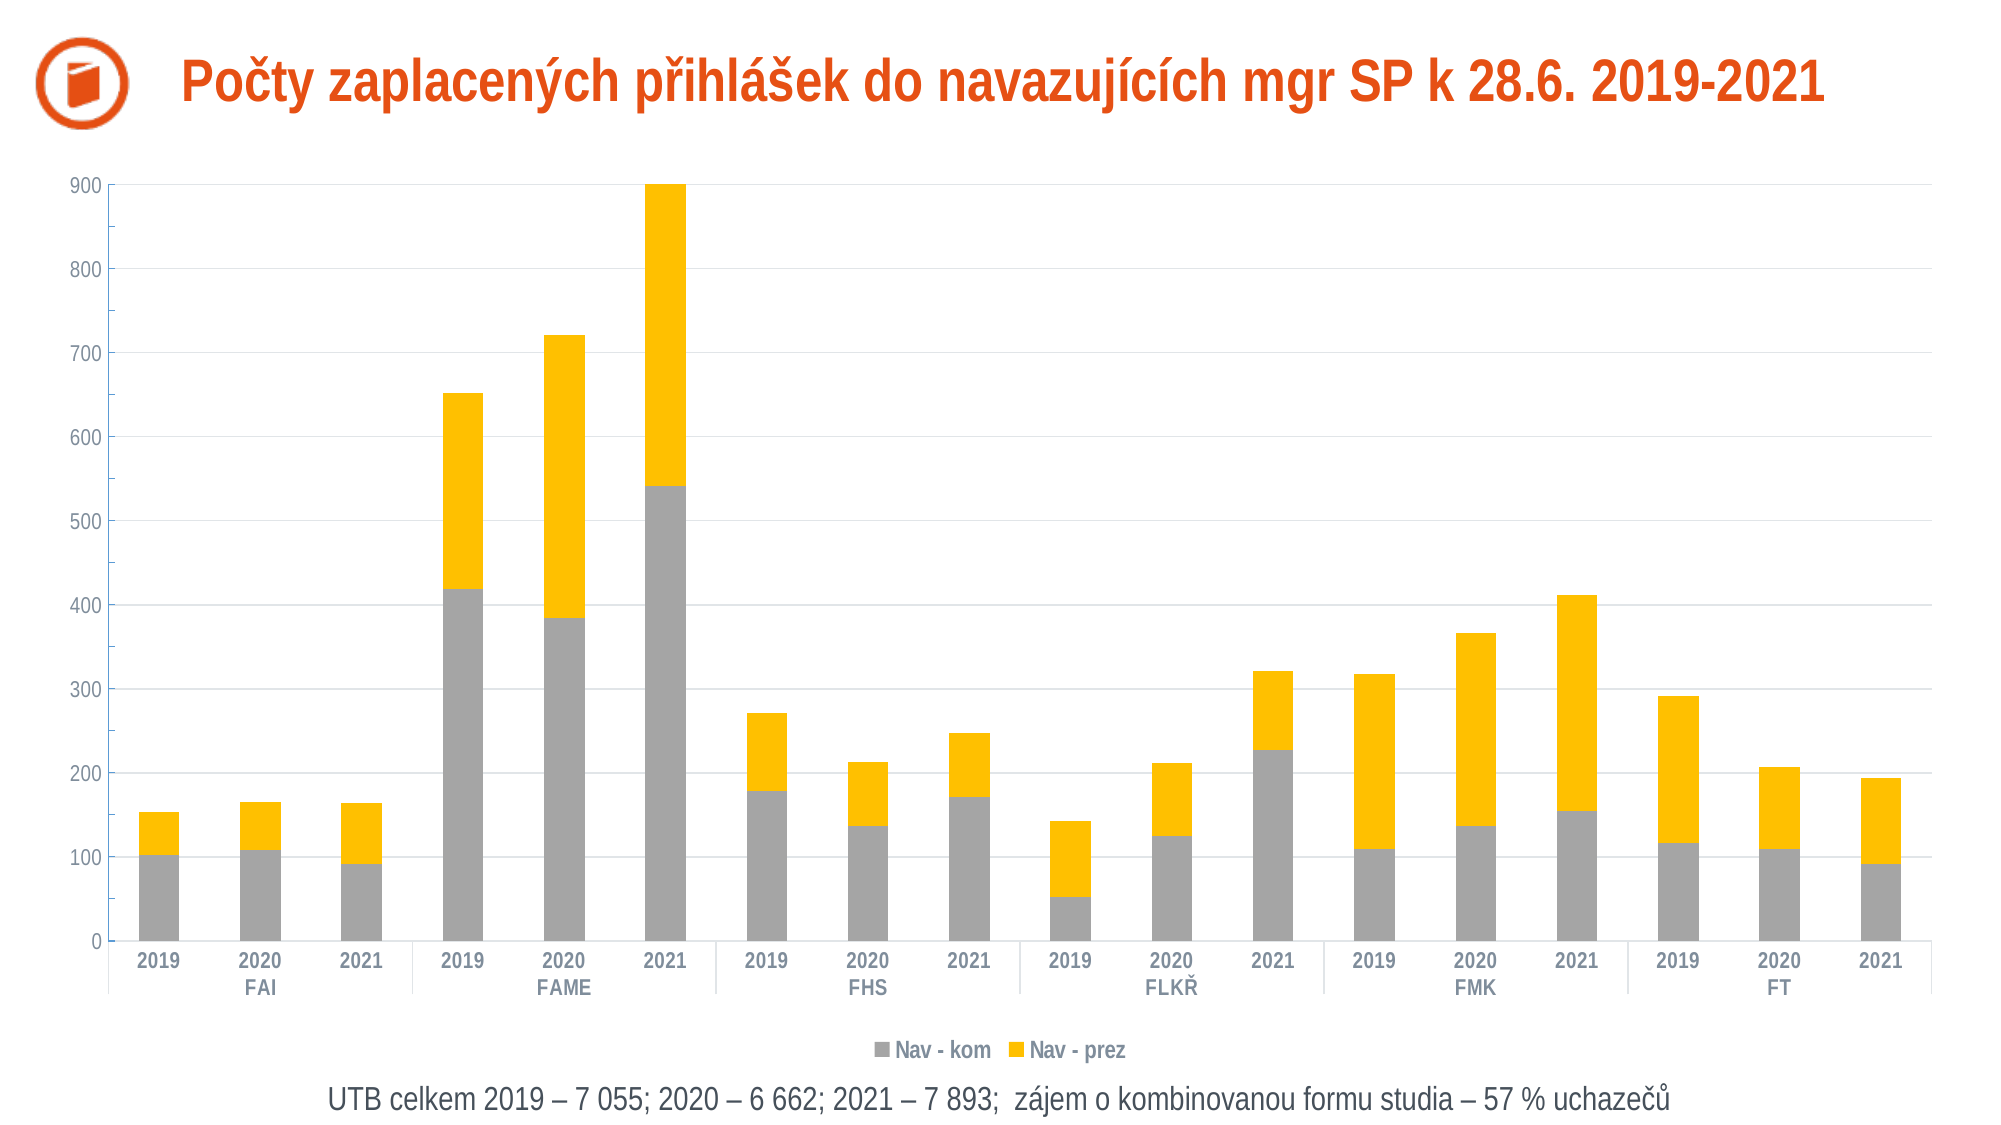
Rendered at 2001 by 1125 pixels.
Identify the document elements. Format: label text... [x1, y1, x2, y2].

text_box [13, 0, 2000, 217]
picture [30, 35, 136, 136]
title Počty zaplacených přihlášek do navazujících mgr SP k 28.6. 2019-2021 [166, 11, 1863, 152]
chart [30, 152, 1971, 1070]
text_box UTB celkem 2019 – 7 055; 2020 – 6 662; 2021 – 7 893; zájem o kombinovanou formu studia – 57 % uchazečů [0, 1069, 2000, 1125]
